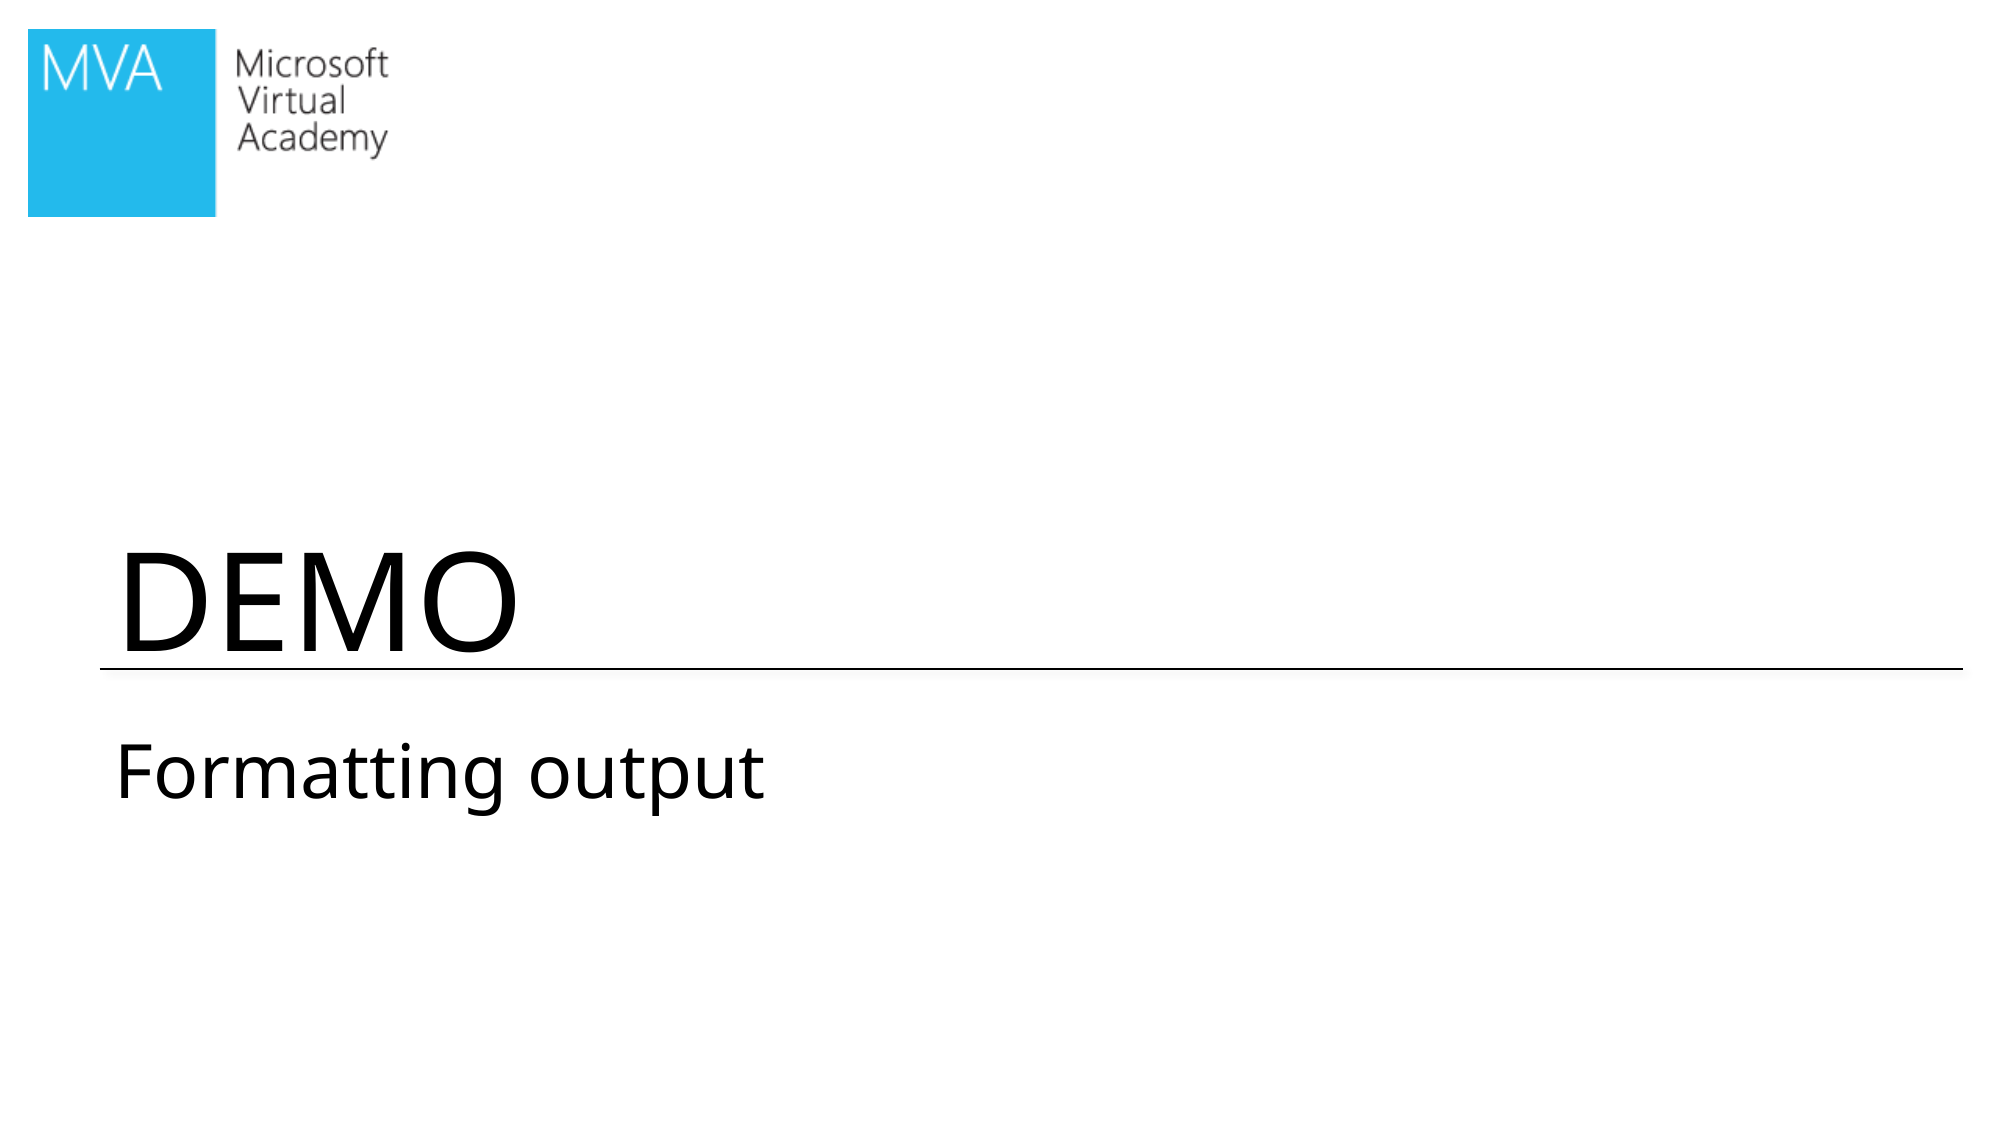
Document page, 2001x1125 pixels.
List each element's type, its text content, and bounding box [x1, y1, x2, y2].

picture [28, 29, 497, 217]
title Formatting output [99, 733, 1976, 1009]
